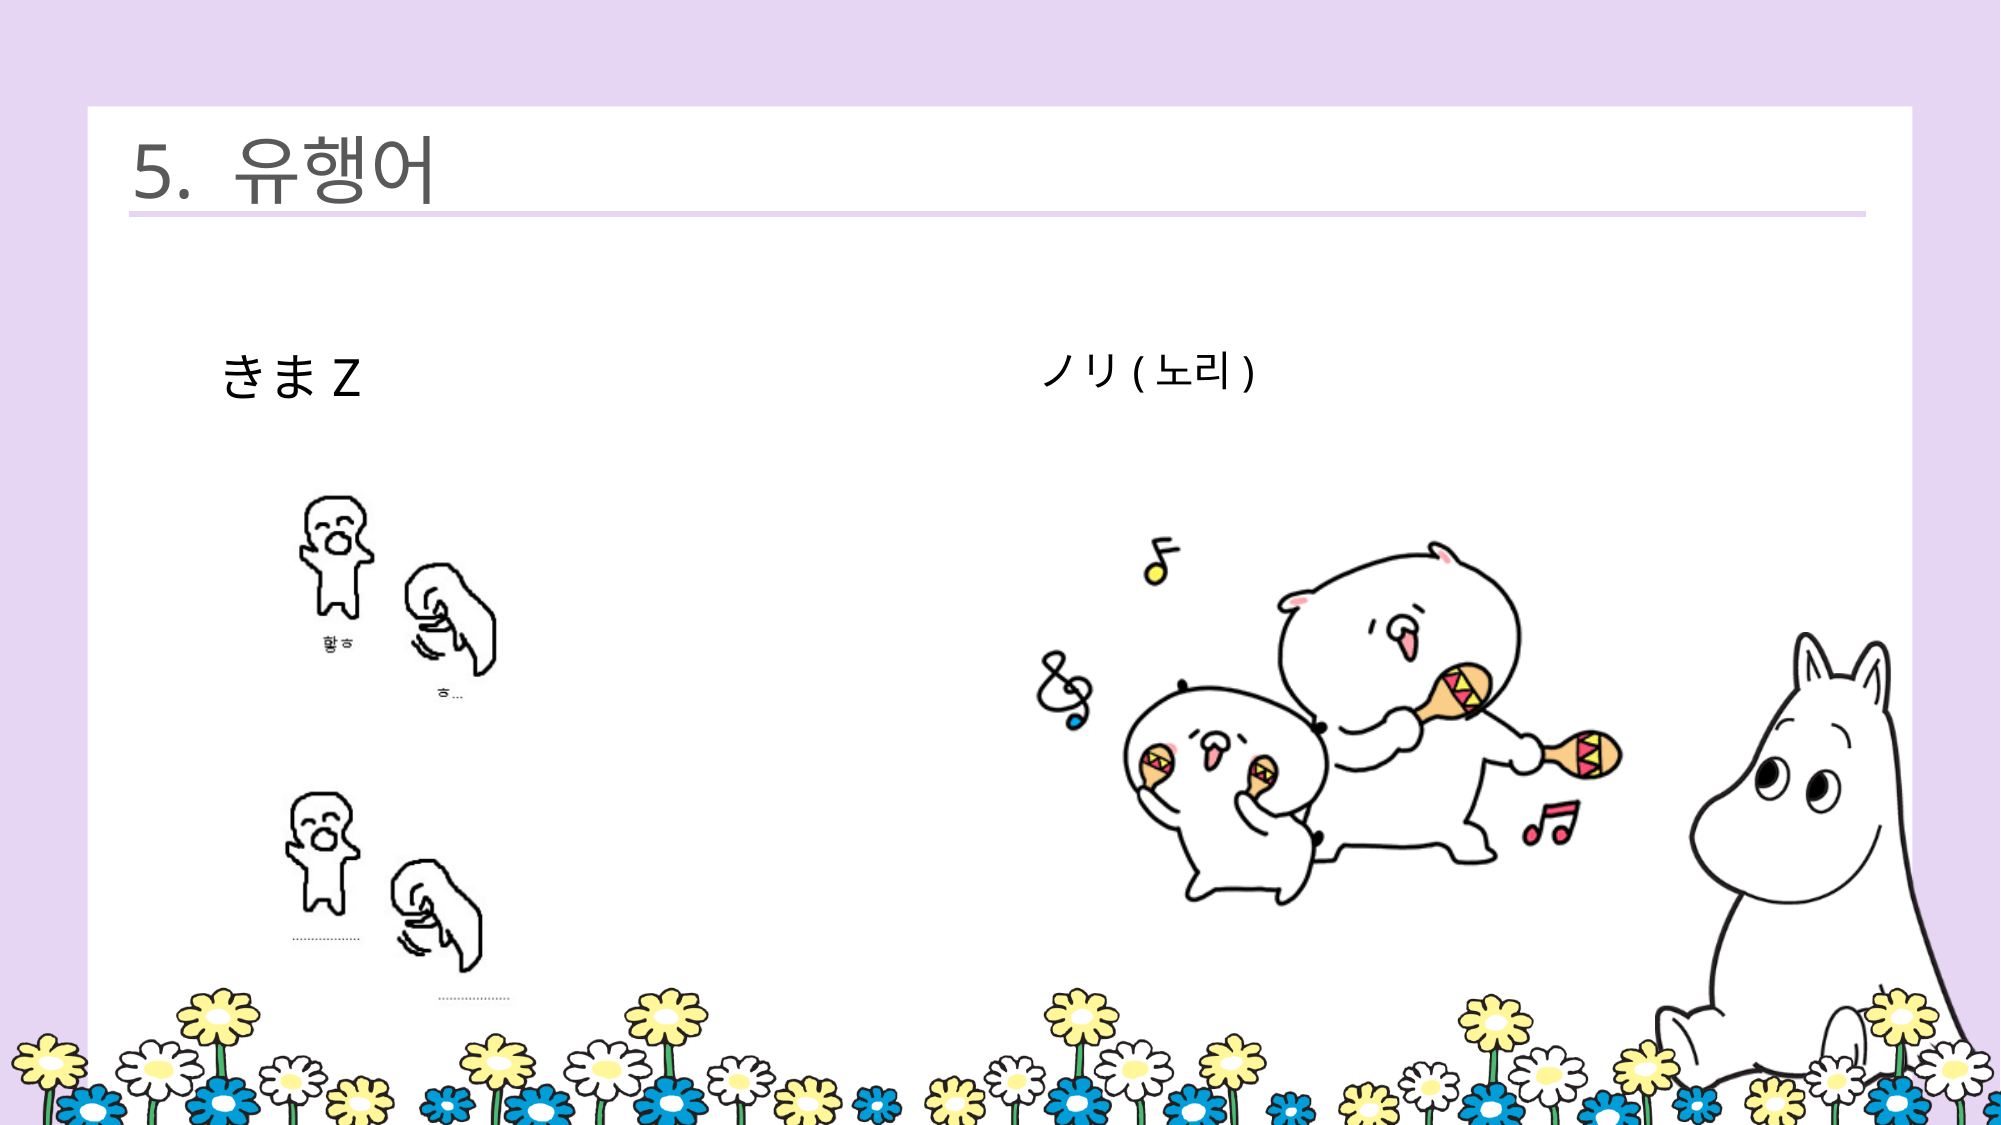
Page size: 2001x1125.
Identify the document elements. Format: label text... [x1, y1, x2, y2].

text_box 5. 유행어 [116, 116, 681, 221]
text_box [0, 967, 2000, 1125]
picture [1655, 632, 1977, 967]
picture [223, 440, 548, 967]
text_box ノリ(노리) [1002, 337, 1392, 425]
text_box [87, 105, 1913, 967]
picture [1024, 501, 1626, 928]
text_box きまZ [202, 300, 476, 416]
